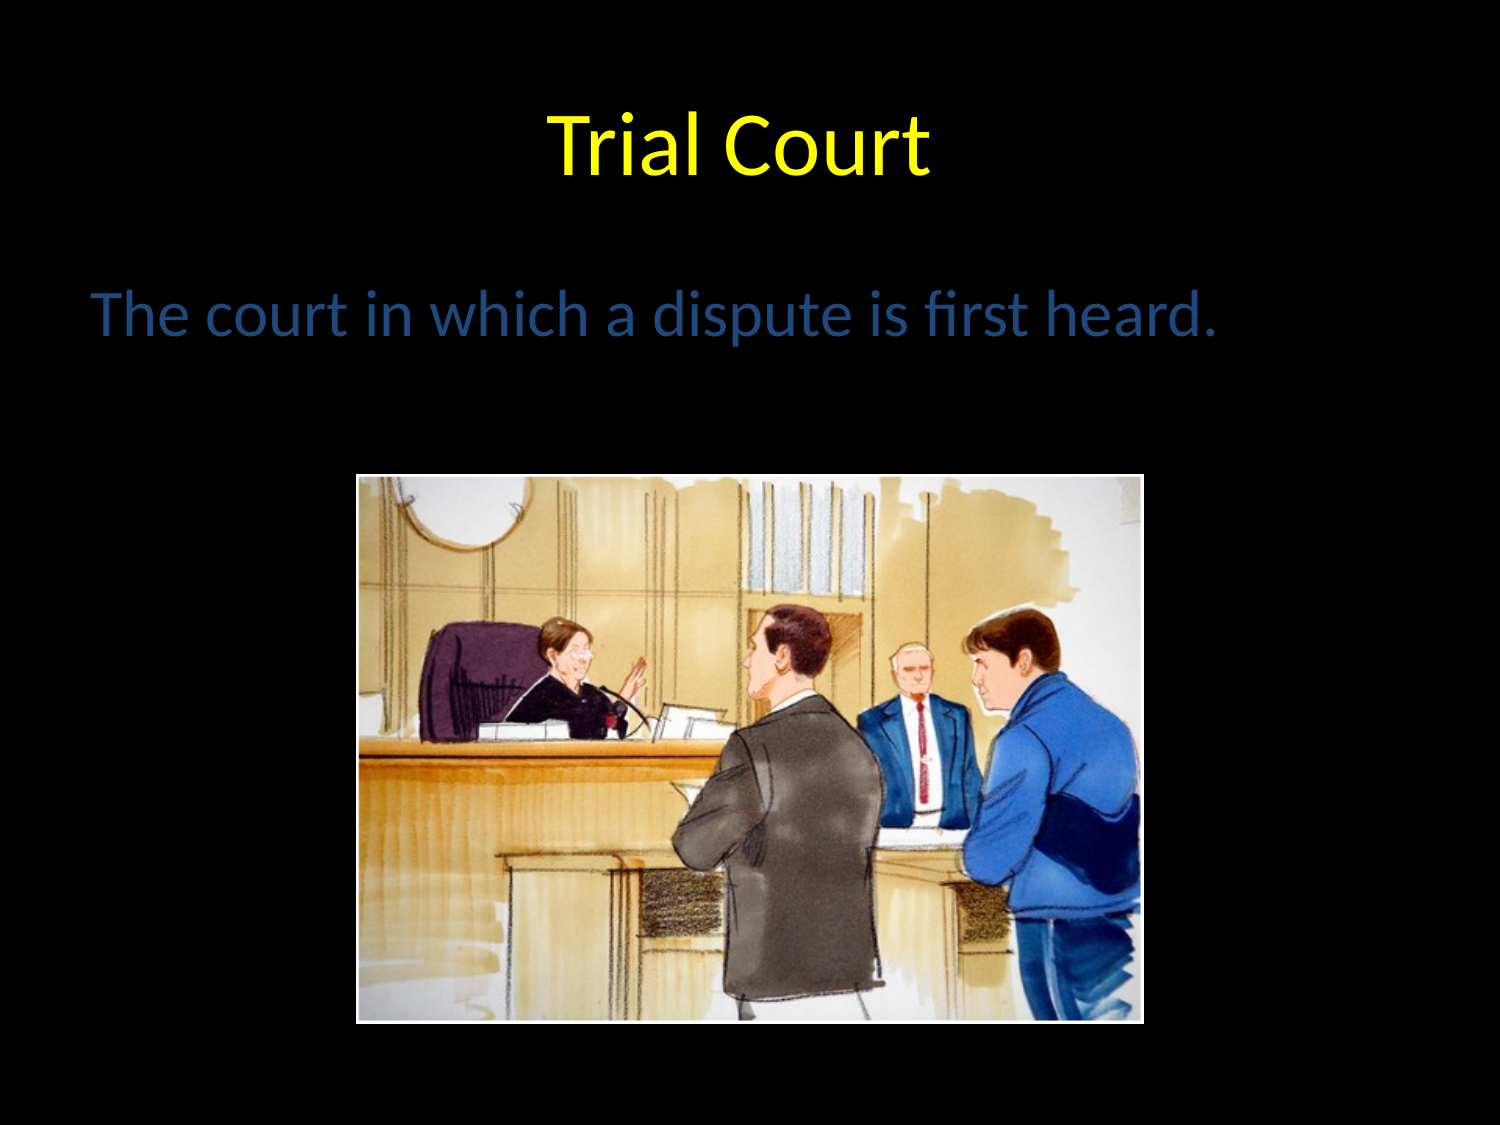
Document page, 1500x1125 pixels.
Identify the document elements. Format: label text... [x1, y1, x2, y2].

title Trial Court [75, 45, 1425, 233]
list The court in which a dispute is first heard. [75, 262, 1425, 1005]
picture [356, 474, 1144, 1024]
